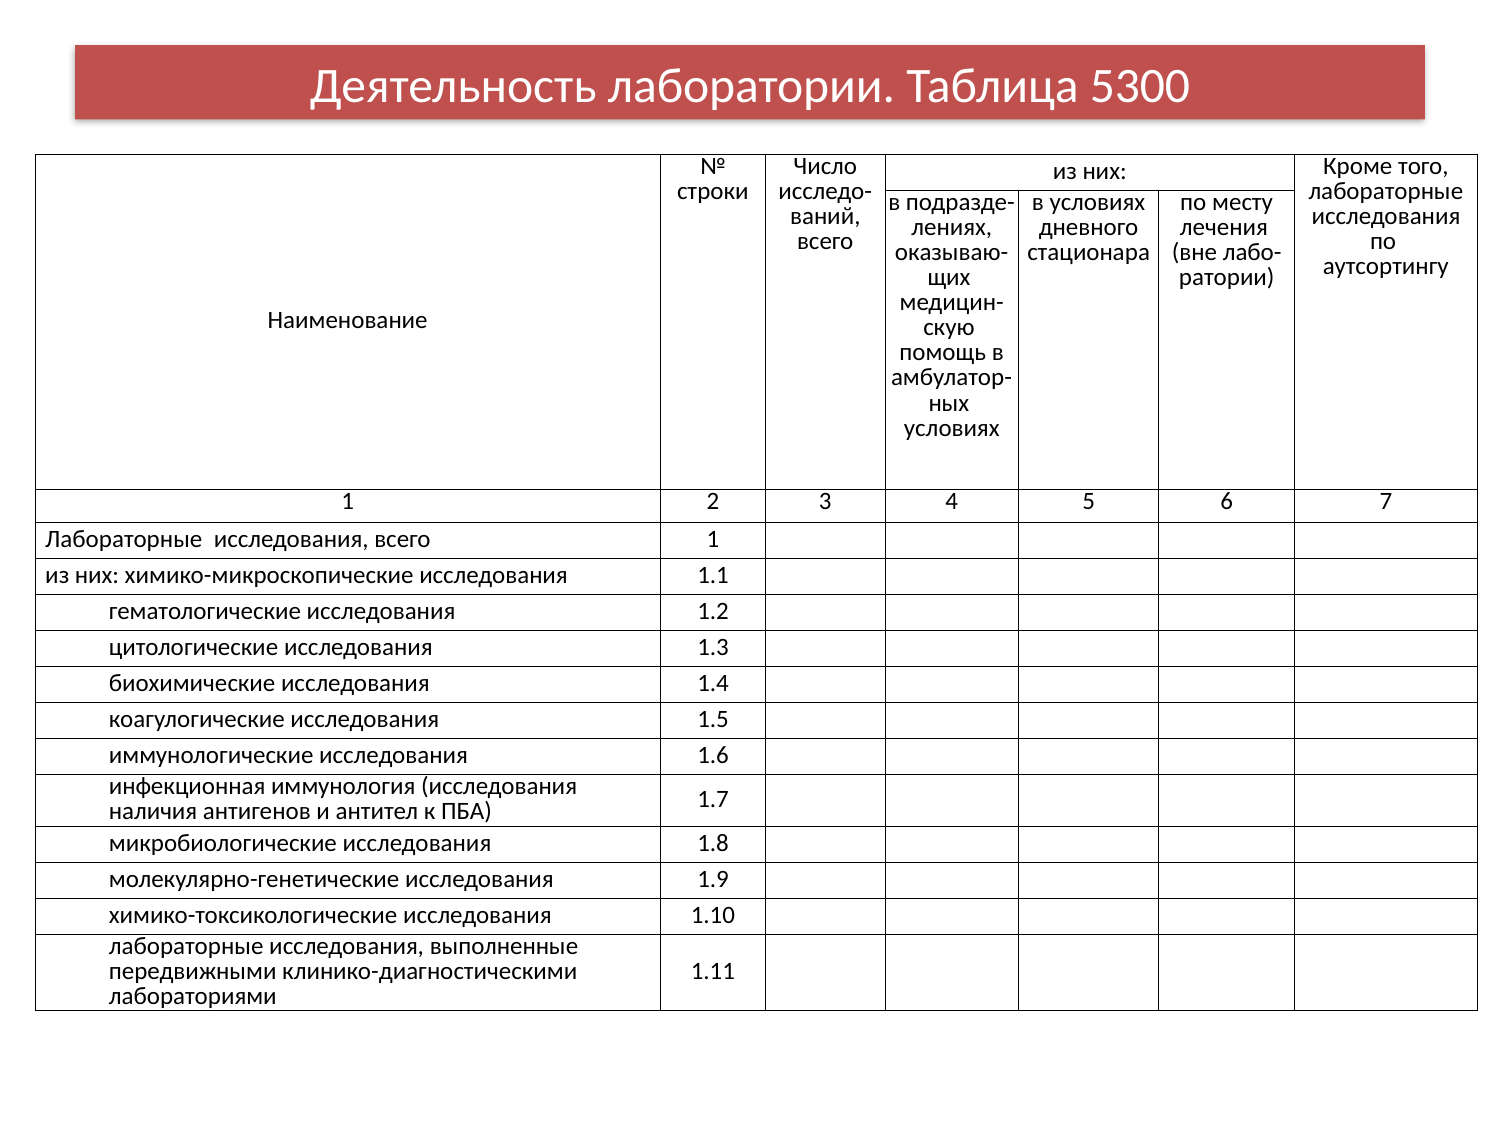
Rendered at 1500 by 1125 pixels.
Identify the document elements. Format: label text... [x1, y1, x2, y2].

table_cell [1019, 775, 1158, 826]
table_cell [1295, 899, 1477, 934]
table_cell [1295, 739, 1477, 774]
table_cell [766, 703, 885, 738]
table_cell [1159, 523, 1294, 558]
table_cell 1.3 [661, 631, 765, 666]
table_cell [1019, 899, 1158, 934]
table_cell микробиологические исследования [44, 827, 660, 862]
table_cell [1159, 667, 1294, 702]
table_header из них: [886, 155, 1294, 190]
table_cell иммунологические исследования [44, 739, 660, 774]
title Деятельность лаборатории. Таблица 5300 [75, 45, 1425, 120]
table_cell [36, 559, 44, 594]
table_cell [1295, 595, 1477, 630]
table_cell [1019, 523, 1158, 558]
table_cell 1.10 [661, 899, 765, 934]
table_cell [36, 863, 44, 898]
table_cell в подразде-лениях, оказываю-щих медицин-скую помощь в амбулатор-ных условиях [886, 191, 1018, 489]
table_cell [886, 703, 1018, 738]
table_cell лабораторные исследования, выполненные передвижными клинико-диагностическими лабораториями [44, 935, 660, 1010]
table_cell инфекционная иммунология (исследования наличия антигенов и антител к ПБА) [44, 775, 660, 826]
table_cell гематологические исследования [44, 595, 660, 630]
table_cell по месту лечения (вне лабо-ратории) [1159, 191, 1294, 489]
table_cell [766, 899, 885, 934]
table_cell [1295, 827, 1477, 862]
table_cell [36, 703, 44, 738]
table_cell [1159, 899, 1294, 934]
table_header Число исследо-ваний, всего [766, 155, 885, 489]
table_cell [886, 631, 1018, 666]
table_cell [886, 899, 1018, 934]
table_cell [1159, 559, 1294, 594]
table_cell [1159, 827, 1294, 862]
table_cell [1019, 863, 1158, 898]
table_cell [1295, 631, 1477, 666]
table_cell [1159, 935, 1294, 1010]
table_cell [1019, 703, 1158, 738]
table_cell [886, 523, 1018, 558]
table_cell [36, 595, 44, 630]
table_header № строки [661, 155, 765, 489]
table_cell [1295, 863, 1477, 898]
table_cell биохимические исследования [44, 667, 660, 702]
table_cell [886, 827, 1018, 862]
table_cell [1019, 827, 1158, 862]
table_cell [1159, 595, 1294, 630]
table_cell [886, 775, 1018, 826]
table_cell 5 [1019, 490, 1158, 522]
table_cell 1.7 [661, 775, 765, 826]
table_cell Лабораторные исследования, всего [44, 523, 660, 558]
table_cell [1159, 631, 1294, 666]
table_cell молекулярно-генетические исследования [44, 863, 660, 898]
table_cell 2 [661, 490, 765, 522]
table_cell [766, 631, 885, 666]
table_cell [1019, 739, 1158, 774]
table_cell 1.6 [661, 739, 765, 774]
table_cell [766, 667, 885, 702]
table_cell химико-токсикологические исследования [44, 899, 660, 934]
table_cell [1295, 703, 1477, 738]
table_cell [36, 523, 44, 558]
table_cell [886, 739, 1018, 774]
table_cell [1019, 667, 1158, 702]
table_cell [1159, 775, 1294, 826]
table_cell 1.1 [661, 559, 765, 594]
table_cell [766, 775, 885, 826]
table_cell [1019, 631, 1158, 666]
table_cell [1019, 595, 1158, 630]
table_cell 3 [766, 490, 885, 522]
table_cell [766, 559, 885, 594]
table_cell 1.8 [661, 827, 765, 862]
table_cell [1295, 523, 1477, 558]
table_header Кроме того, лабораторные исследования по аутсортингу [1295, 155, 1477, 489]
table_cell [766, 523, 885, 558]
table_cell [36, 899, 44, 934]
table_cell коагулогические исследования [44, 703, 660, 738]
table_cell в условиях дневного стационара [1019, 191, 1158, 489]
table_cell 1.4 [661, 667, 765, 702]
table_cell цитологические исследования [44, 631, 660, 666]
table_cell [36, 935, 44, 1010]
table_cell [886, 935, 1018, 1010]
table_cell [886, 667, 1018, 702]
table_cell [766, 595, 885, 630]
table_cell 1.2 [661, 595, 765, 630]
table_cell 1.11 [661, 935, 765, 1010]
table_cell [1295, 559, 1477, 594]
table_cell [1295, 935, 1477, 1010]
table_cell [1295, 667, 1477, 702]
table_cell [36, 667, 44, 702]
table_cell 1.9 [661, 863, 765, 898]
table_cell [36, 739, 44, 774]
table_cell [1159, 739, 1294, 774]
table_cell [1019, 935, 1158, 1010]
table_cell [1159, 863, 1294, 898]
table_cell [36, 775, 44, 826]
table_cell [36, 827, 44, 862]
table_cell [886, 595, 1018, 630]
table_cell [886, 863, 1018, 898]
table_cell 4 [886, 490, 1018, 522]
table_cell [1019, 559, 1158, 594]
table_cell [766, 739, 885, 774]
table_cell 1 [36, 490, 660, 522]
table_cell [36, 631, 44, 666]
table_header Наименование [36, 155, 660, 489]
table_cell 7 [1295, 490, 1477, 522]
table_cell [766, 827, 885, 862]
table_cell 6 [1159, 490, 1294, 522]
table_cell [766, 863, 885, 898]
table_cell 1.5 [661, 703, 765, 738]
table_cell 1 [661, 523, 765, 558]
table_cell из них: химико-микроскопические исследования [44, 559, 660, 594]
table_cell [886, 559, 1018, 594]
table_cell [766, 935, 885, 1010]
table_cell [1159, 703, 1294, 738]
table_cell [1295, 775, 1477, 826]
